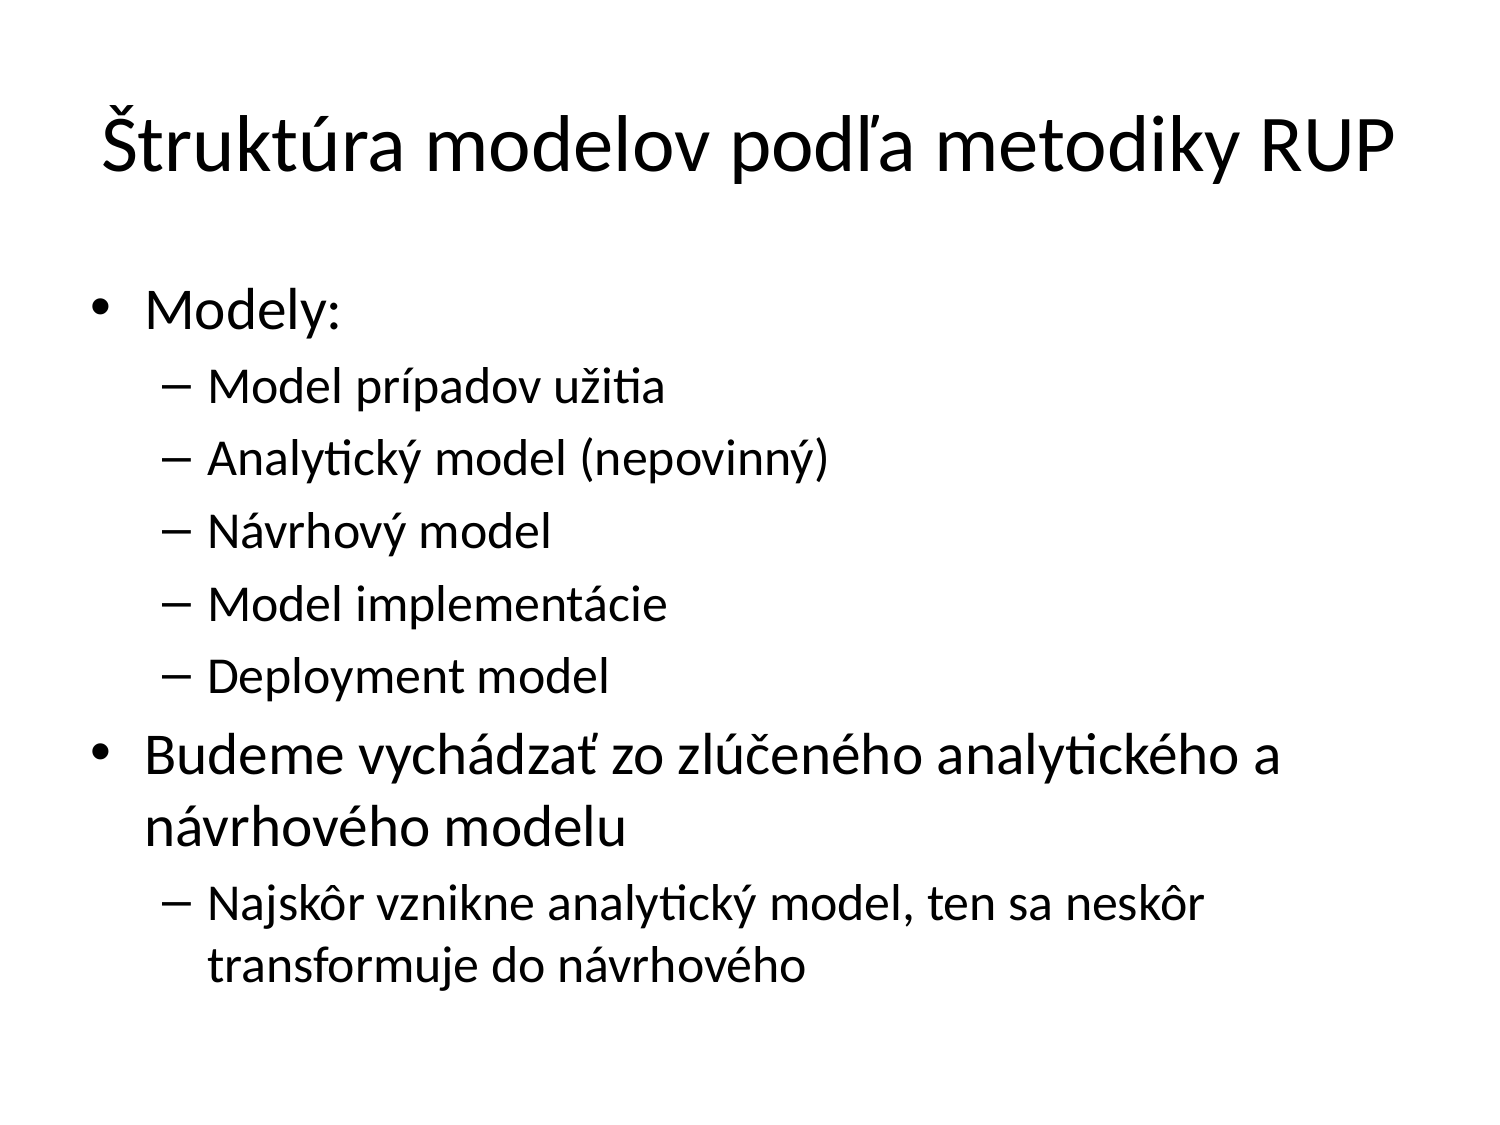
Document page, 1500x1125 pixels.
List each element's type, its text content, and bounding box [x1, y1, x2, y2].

list Modely: Model prípadov užitia Analytický model (nepovinný) Návrhový model Model implementácie Deployment model Budeme vychádzať zo zlúčeného analytického a návrhového modelu Najskôr vznikne analytický model, ten sa neskôr transformuje do návrhového [75, 262, 1425, 1005]
title Štruktúra modelov podľa metodiky RUP [75, 45, 1425, 233]
